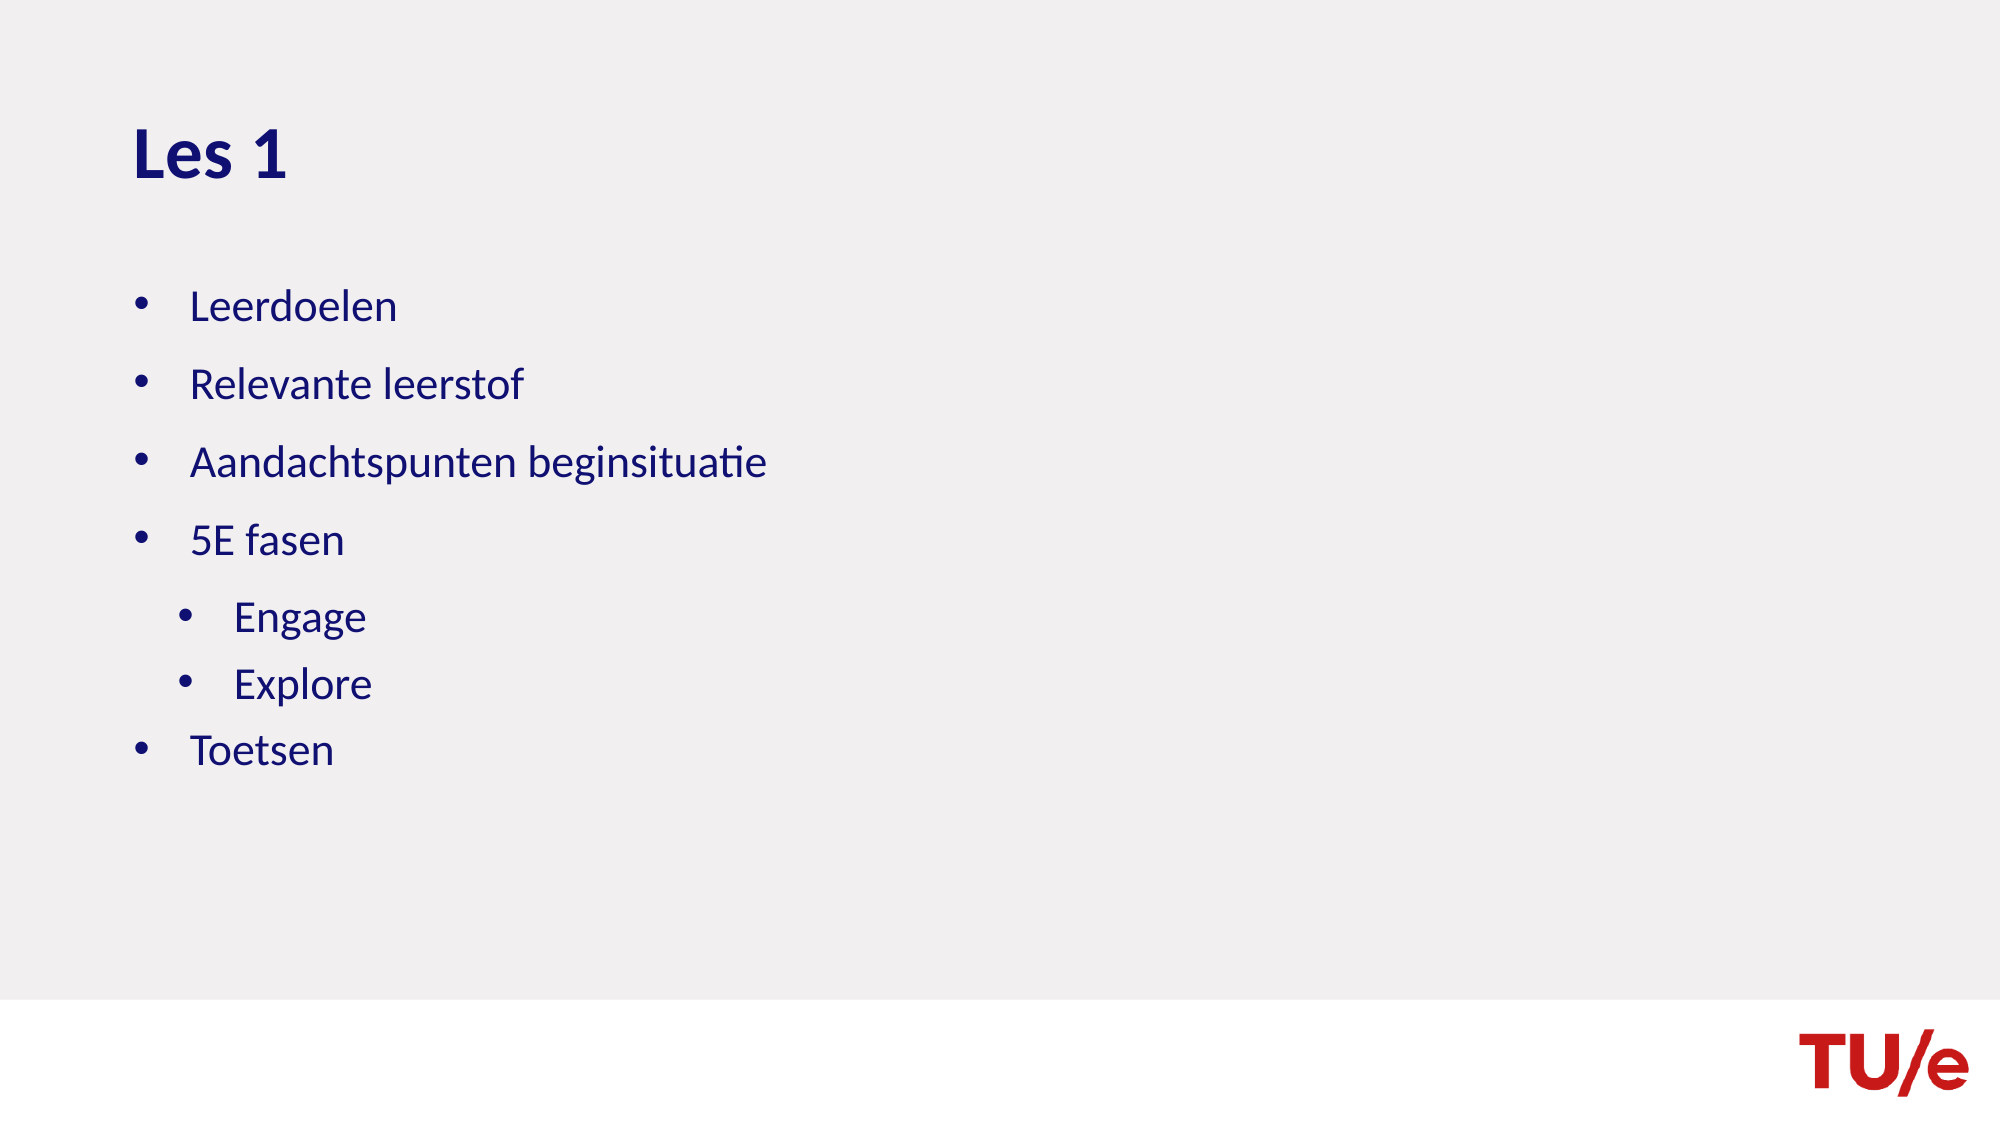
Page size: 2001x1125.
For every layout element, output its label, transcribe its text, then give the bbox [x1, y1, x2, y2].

picture [1782, 1012, 1985, 1113]
list Leerdoelen Relevante leerstof Aandachtspunten beginsituatie 5E fasen Engage Explore Toetsen [133, 275, 1867, 1000]
title Les 1 [133, 119, 1867, 206]
